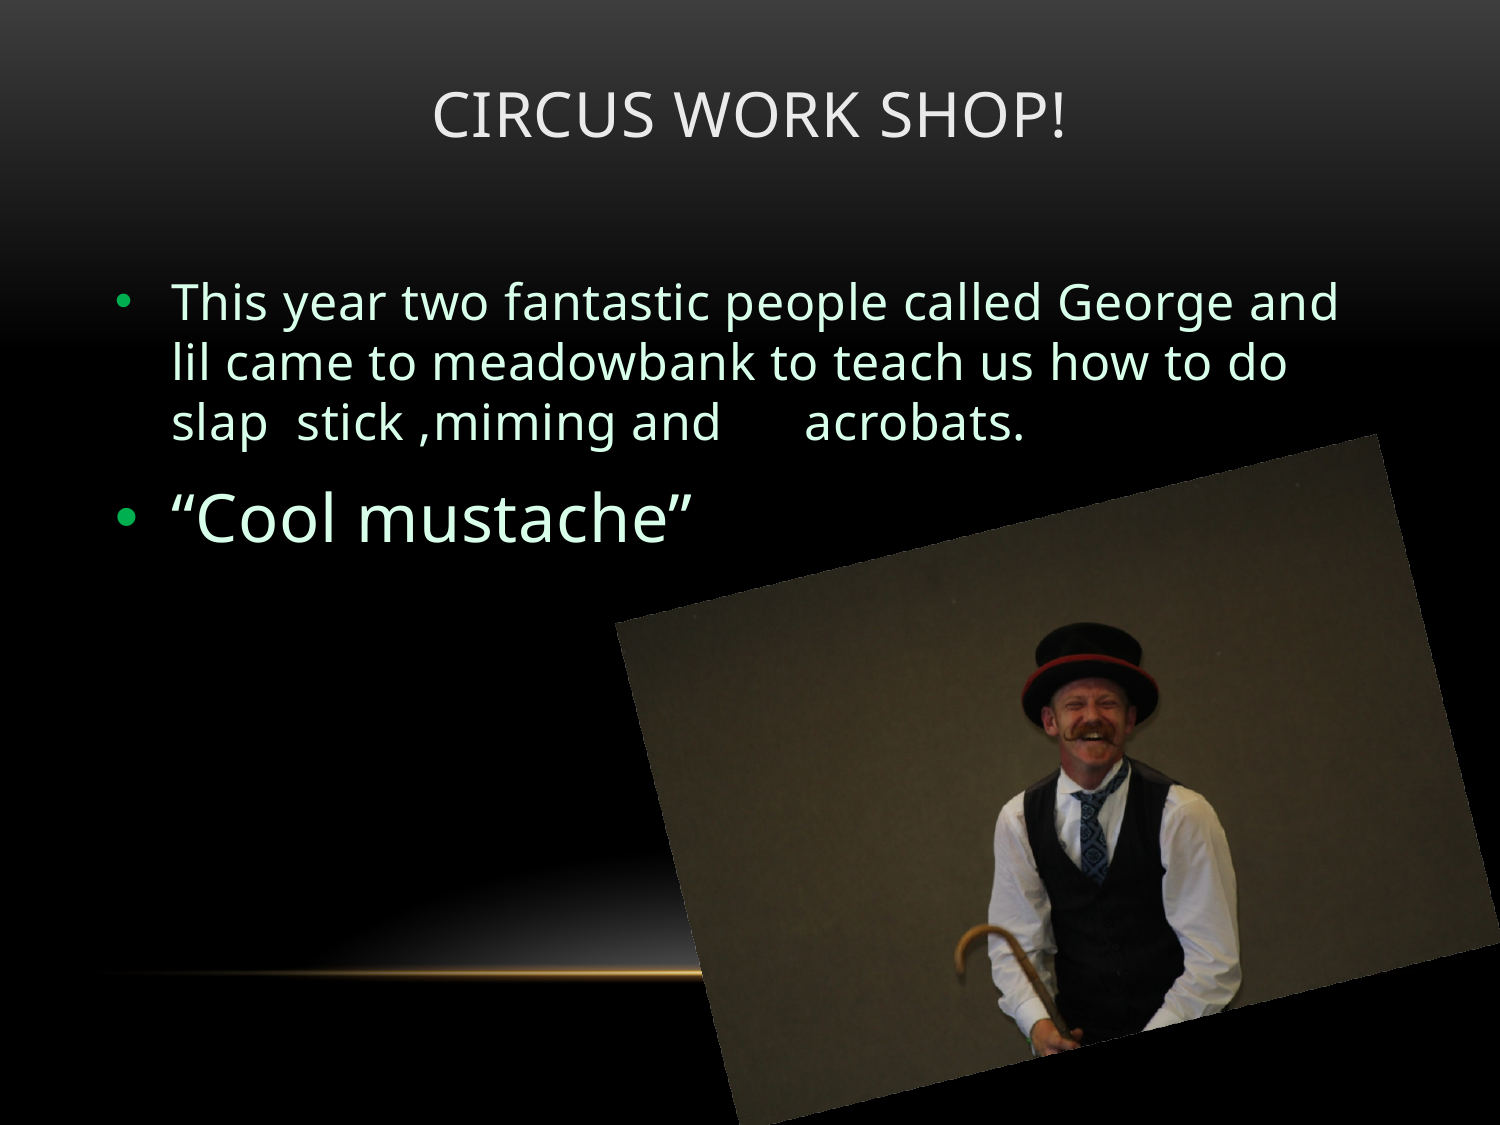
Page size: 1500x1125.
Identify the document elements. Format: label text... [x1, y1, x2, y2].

list This year two fantastic people called George and lil came to meadowbank to teach us how to do slap stick ,miming and acrobats. “Cool mustache” [99, 262, 1400, 938]
picture [0, 0, 1500, 1125]
title Circus work shop! [99, 45, 1400, 233]
